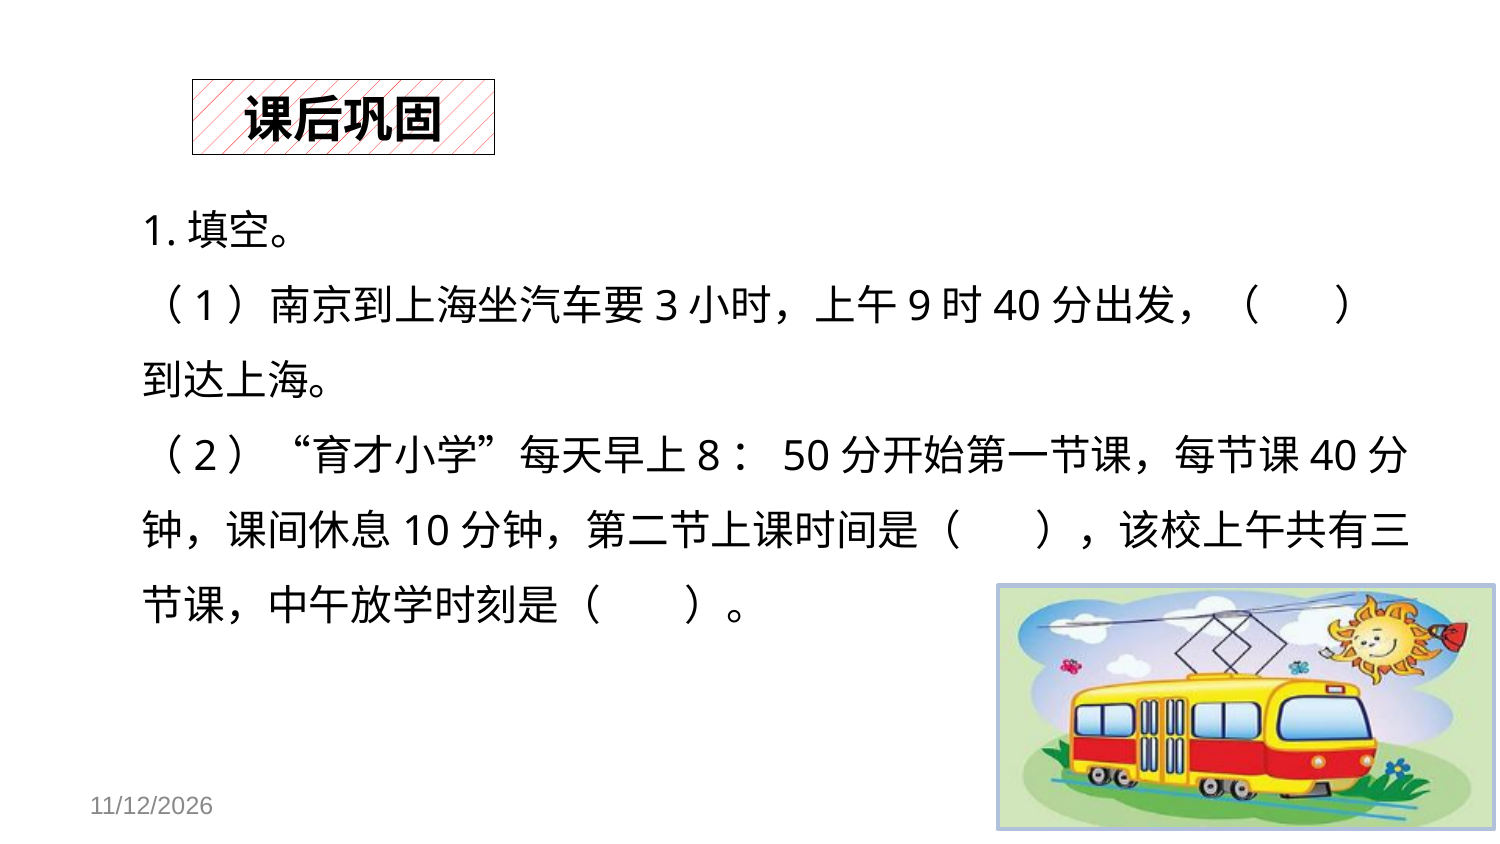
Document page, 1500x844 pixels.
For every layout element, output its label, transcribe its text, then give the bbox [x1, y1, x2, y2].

picture [999, 587, 1493, 828]
text_box [75, 782, 425, 827]
text_box 1.填空。 （1）南京到上海坐汽车要3小时，上午9时40分出发，（ ）到达上海。 （2）“育才小学”每天早上8：50分开始第一节课，每节课40分钟，课间休息10分钟，第二节上课时间是（ ），该校上午共有三节课，中午放学时刻是（ ）。 [127, 171, 1429, 637]
text_box 课后巩固 [192, 79, 495, 155]
